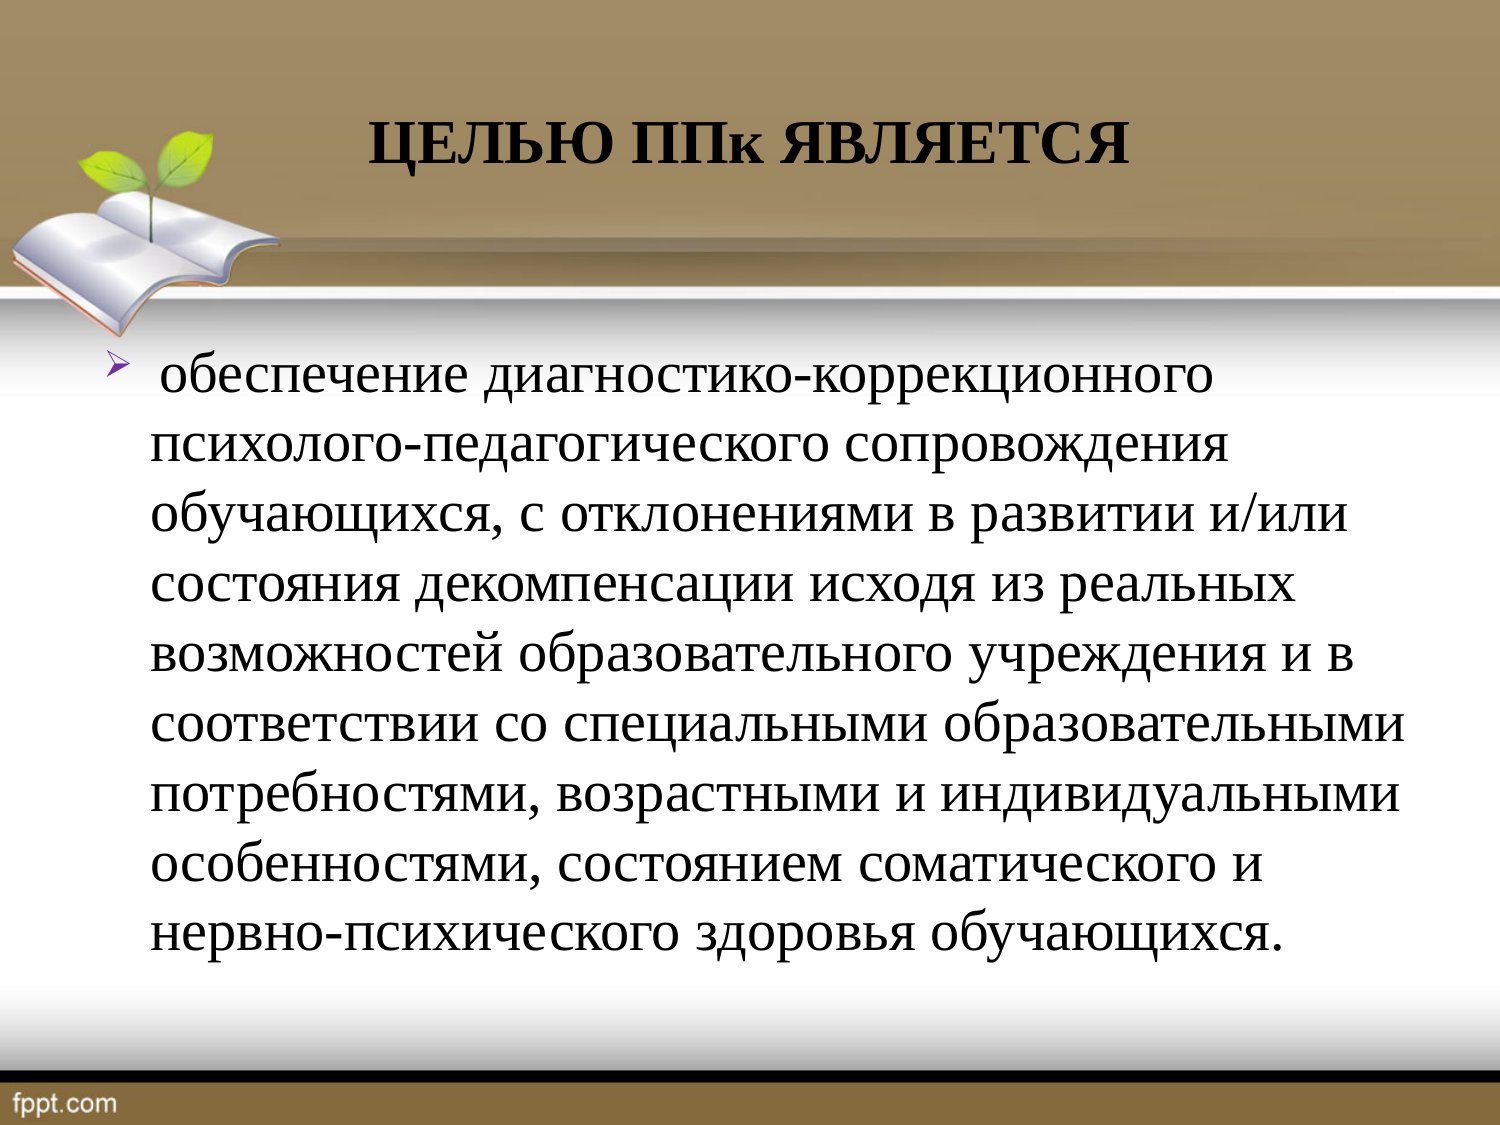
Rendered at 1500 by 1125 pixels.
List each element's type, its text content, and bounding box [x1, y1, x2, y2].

list обеспечение диагностико-коррекционного психолого-педагогического сопровождения обучающихся, с отклонениями в развитии и/или состояния декомпенсации исходя из реальных возможностей образовательного учреждения и в соответствии со специальными образовательными потребностями, возрастными и индивидуальными особенностями, состоянием соматического и нервно-психического здоровья обучающихся. [74, 326, 1426, 1006]
title ЦЕЛЬЮ ППк ЯВЛЯЕТСЯ [74, 44, 1426, 233]
picture [0, 0, 1500, 1125]
